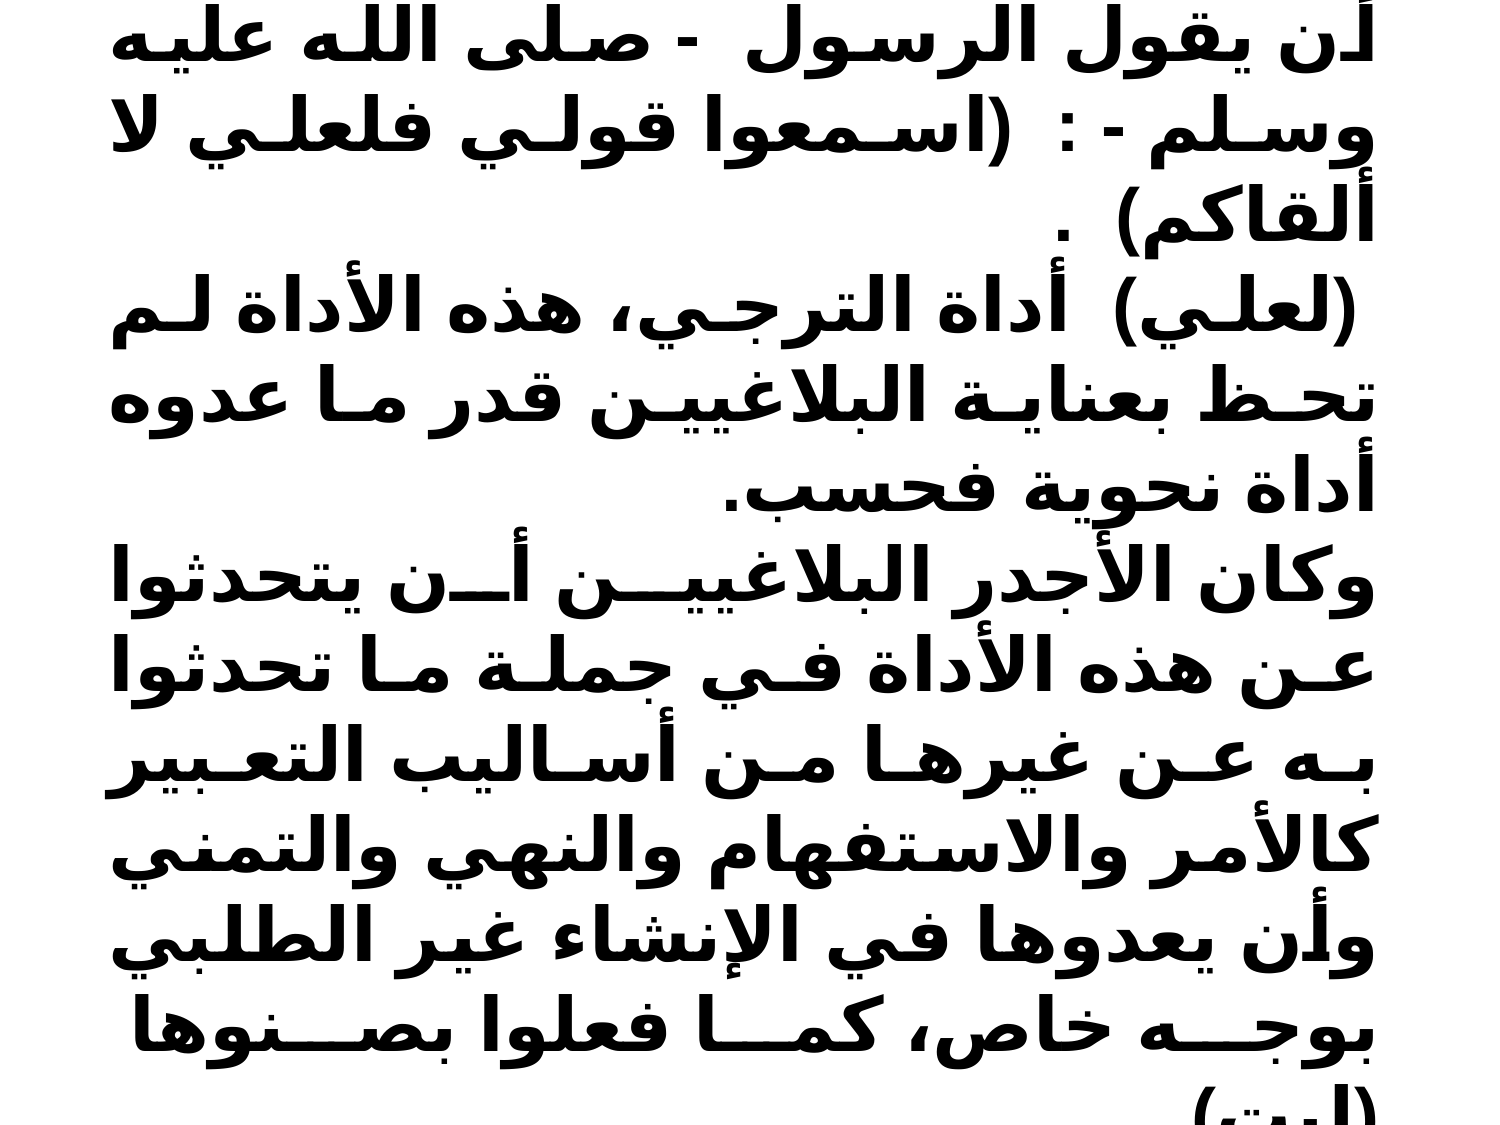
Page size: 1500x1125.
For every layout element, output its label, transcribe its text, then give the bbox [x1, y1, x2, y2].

text_box ولعل في هذا جواباً على تساؤلي في موضع سابق: ألم يكن منتظراً أن يقول الرسول - صلى الله عليه وسلم - : (اسمعوا قولي فلعلي لا ألقاكم) . (لعلي) أداة الترجي، هذه الأداة لم تحظ بعناية البلاغيين قدر ما عدوه أداة نحوية فحسب. وكان الأجدر البلاغيين أن يتحدثوا عن هذه الأداة في جملة ما تحدثوا به عن غيرها من أساليب التعبير كالأمر والاستفهام والنهي والتمني وأن يعدوها في الإنشاء غير الطلبي بوجه خاص، كما فعلوا بصنوها (ليت) . [93, 0, 1395, 1125]
